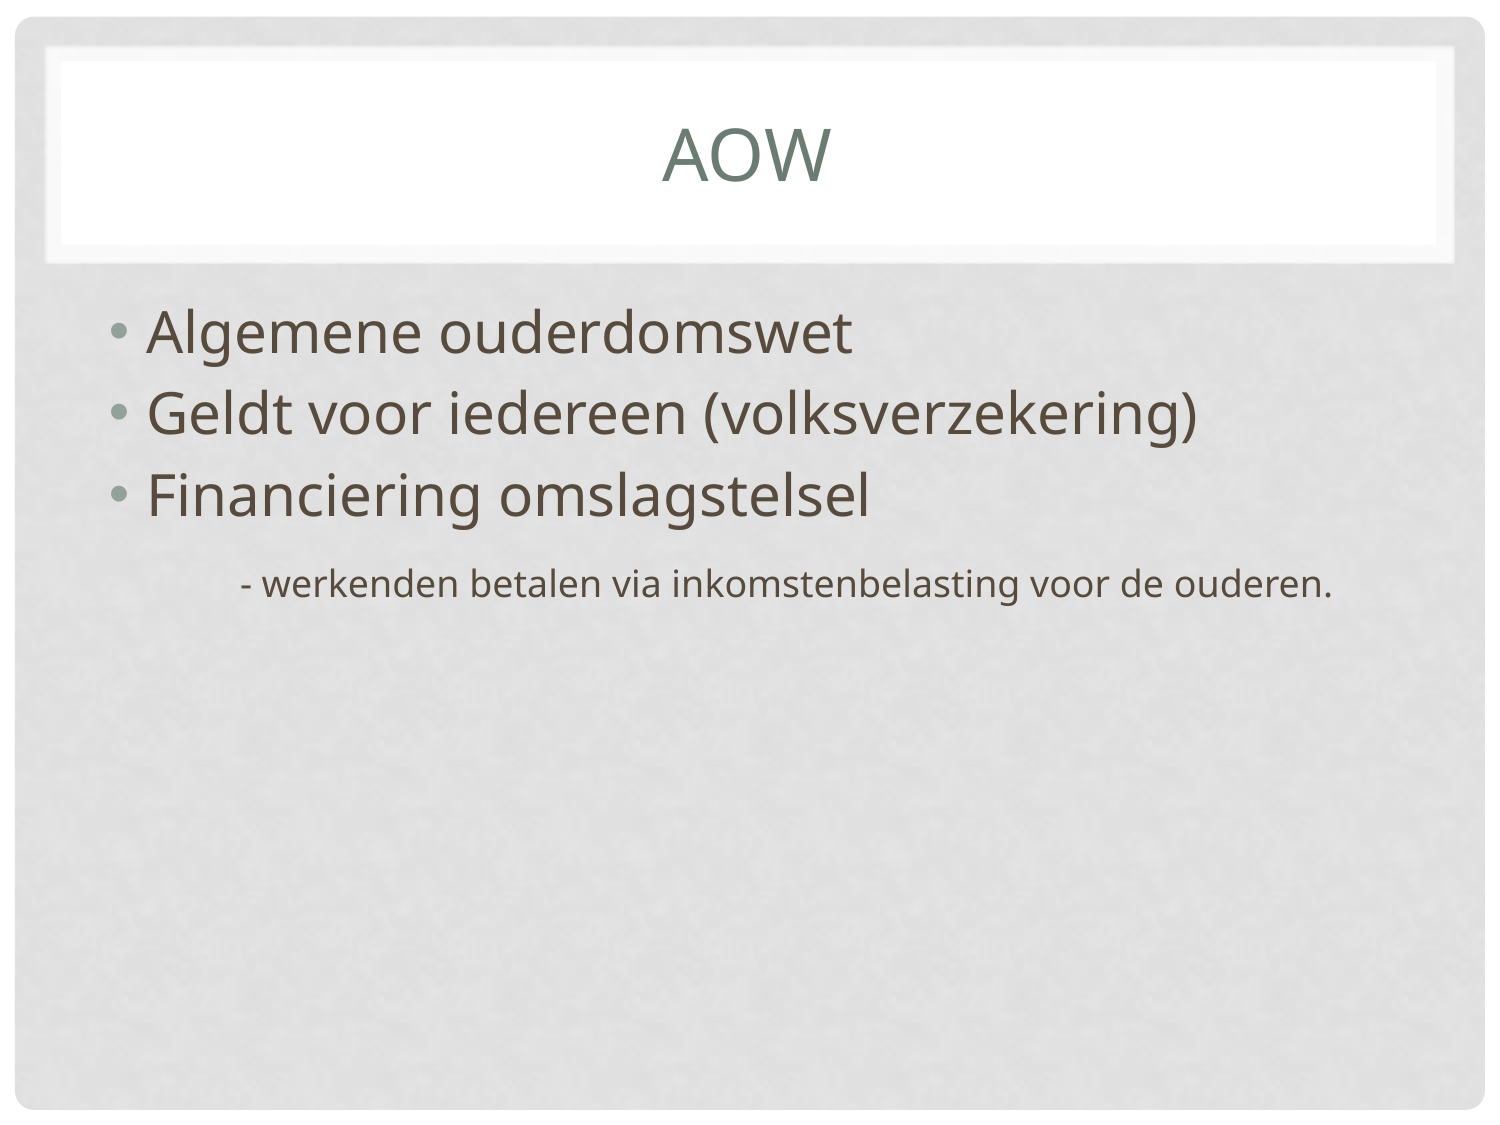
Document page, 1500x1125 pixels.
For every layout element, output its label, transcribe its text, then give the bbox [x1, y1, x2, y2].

title AOW [69, 66, 1425, 238]
list Algemene ouderdomswet Geldt voor iedereen (volksverzekering) Financiering omslagstelsel - werkenden betalen via inkomstenbelasting voor de ouderen. [75, 287, 1425, 1005]
